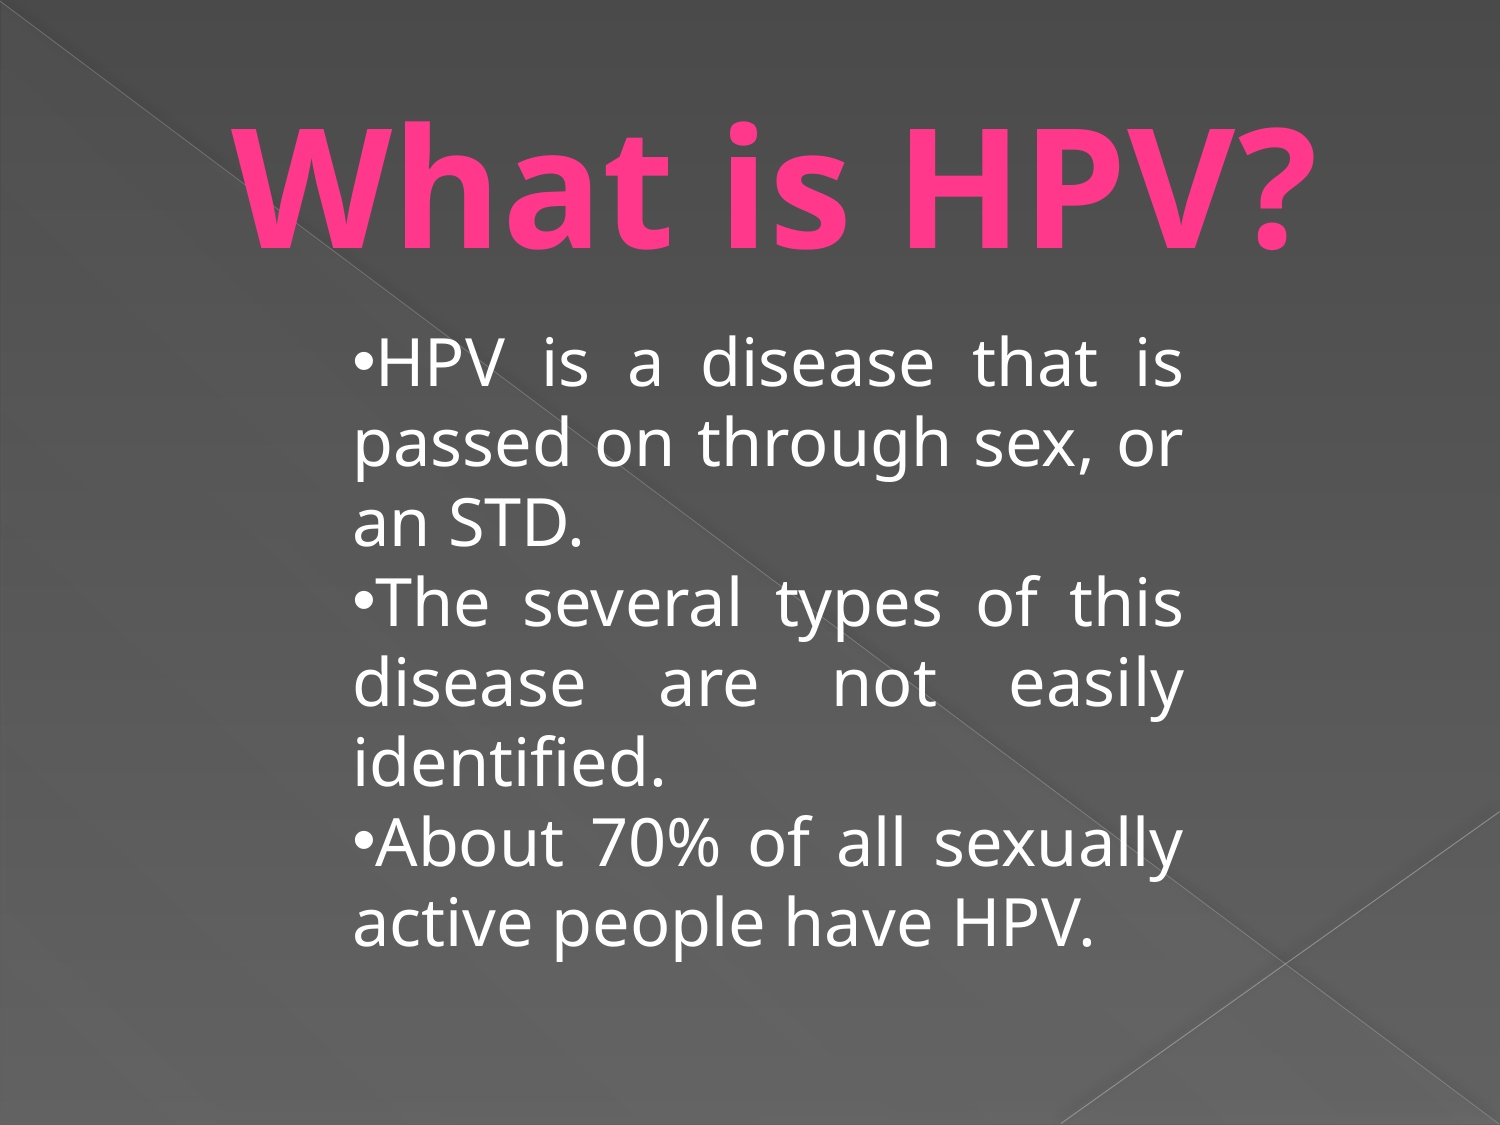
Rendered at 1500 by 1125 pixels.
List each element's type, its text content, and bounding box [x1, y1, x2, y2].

text_box What is HPV? [187, 74, 1363, 290]
text_box HPV is a disease that is passed on through sex, or an STD. The several types of this disease are not easily identified. About 70% of all sexually active people have HPV. [337, 312, 1200, 967]
